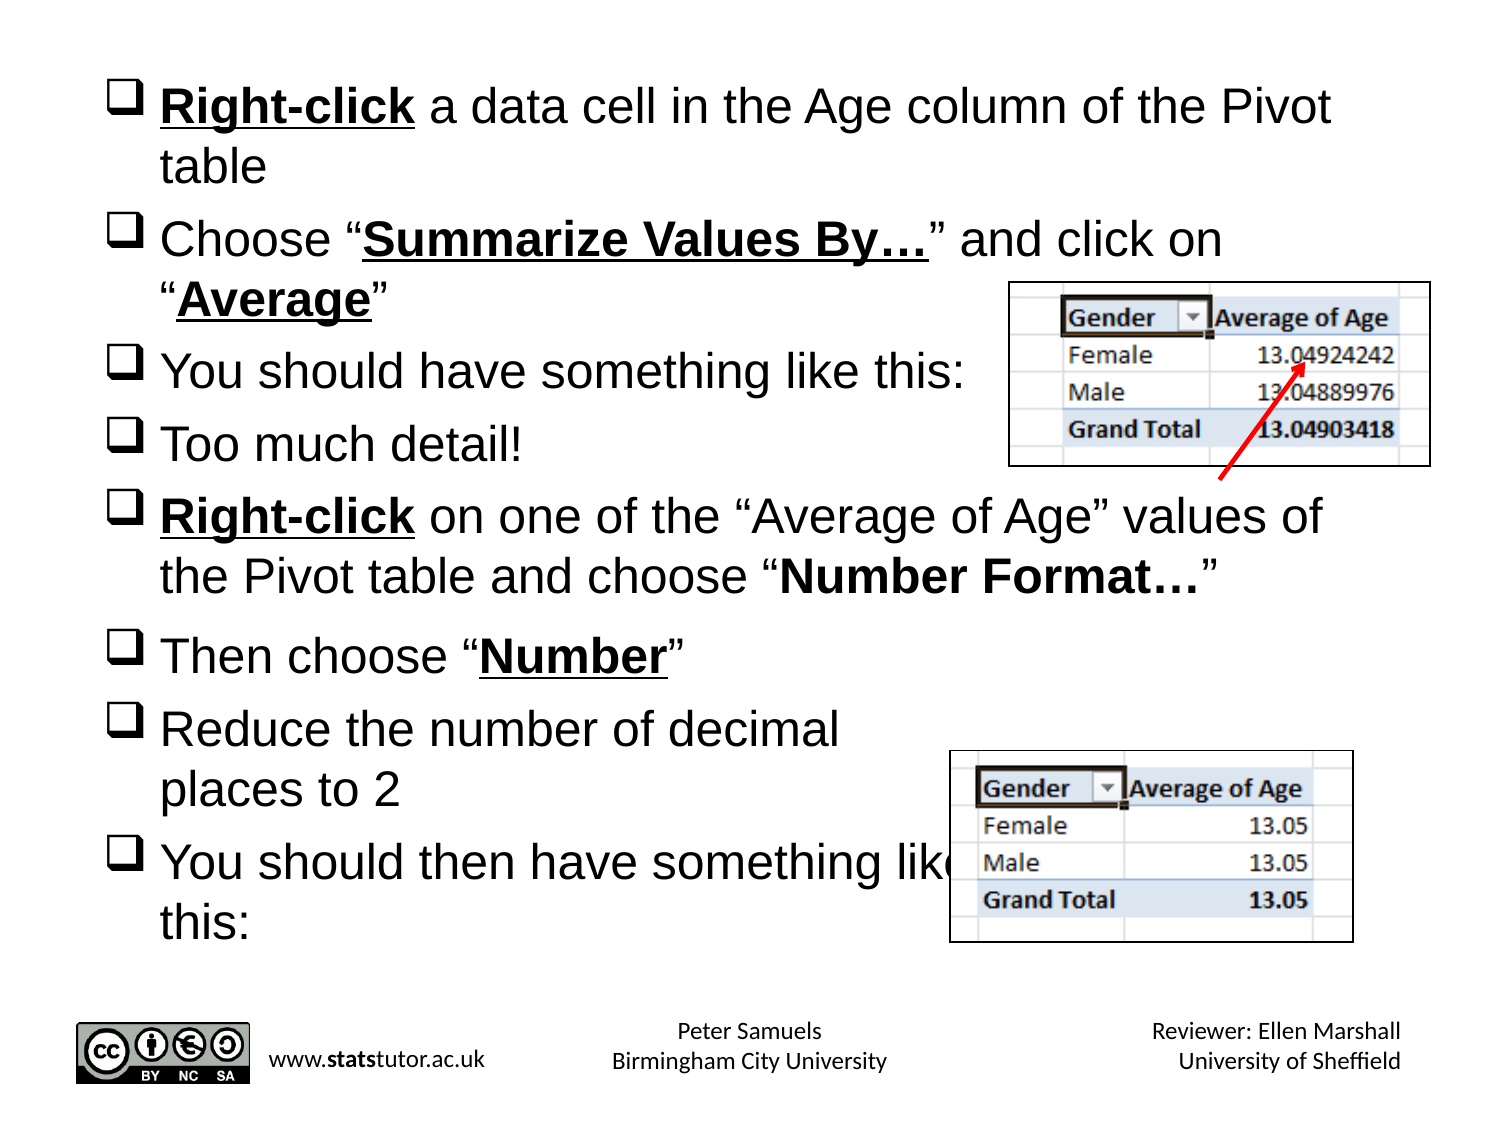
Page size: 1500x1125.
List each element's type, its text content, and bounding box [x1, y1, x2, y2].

picture [950, 751, 1353, 942]
text_box www.statstutor.ac.uk [254, 1035, 550, 1080]
picture [76, 1022, 251, 1084]
text_box Right-click a data cell in the Age column of the Pivot table Choose “Summarize Values By…” and click on “Average” You should have something like this: Too much detail! Right-click on one of the “Average of Age” values of the Pivot table and choose “Number Format…” [88, 66, 1388, 612]
text_box Then choose “Number” Reduce the number of decimal places to 2 You should then have something like this: [88, 616, 989, 957]
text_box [1219, 361, 1306, 480]
text_box Peter Samuels Birmingham City University [549, 1007, 951, 1083]
picture [1009, 282, 1430, 466]
text_box Reviewer: Ellen Marshall University of Sheffield [1038, 1007, 1417, 1083]
